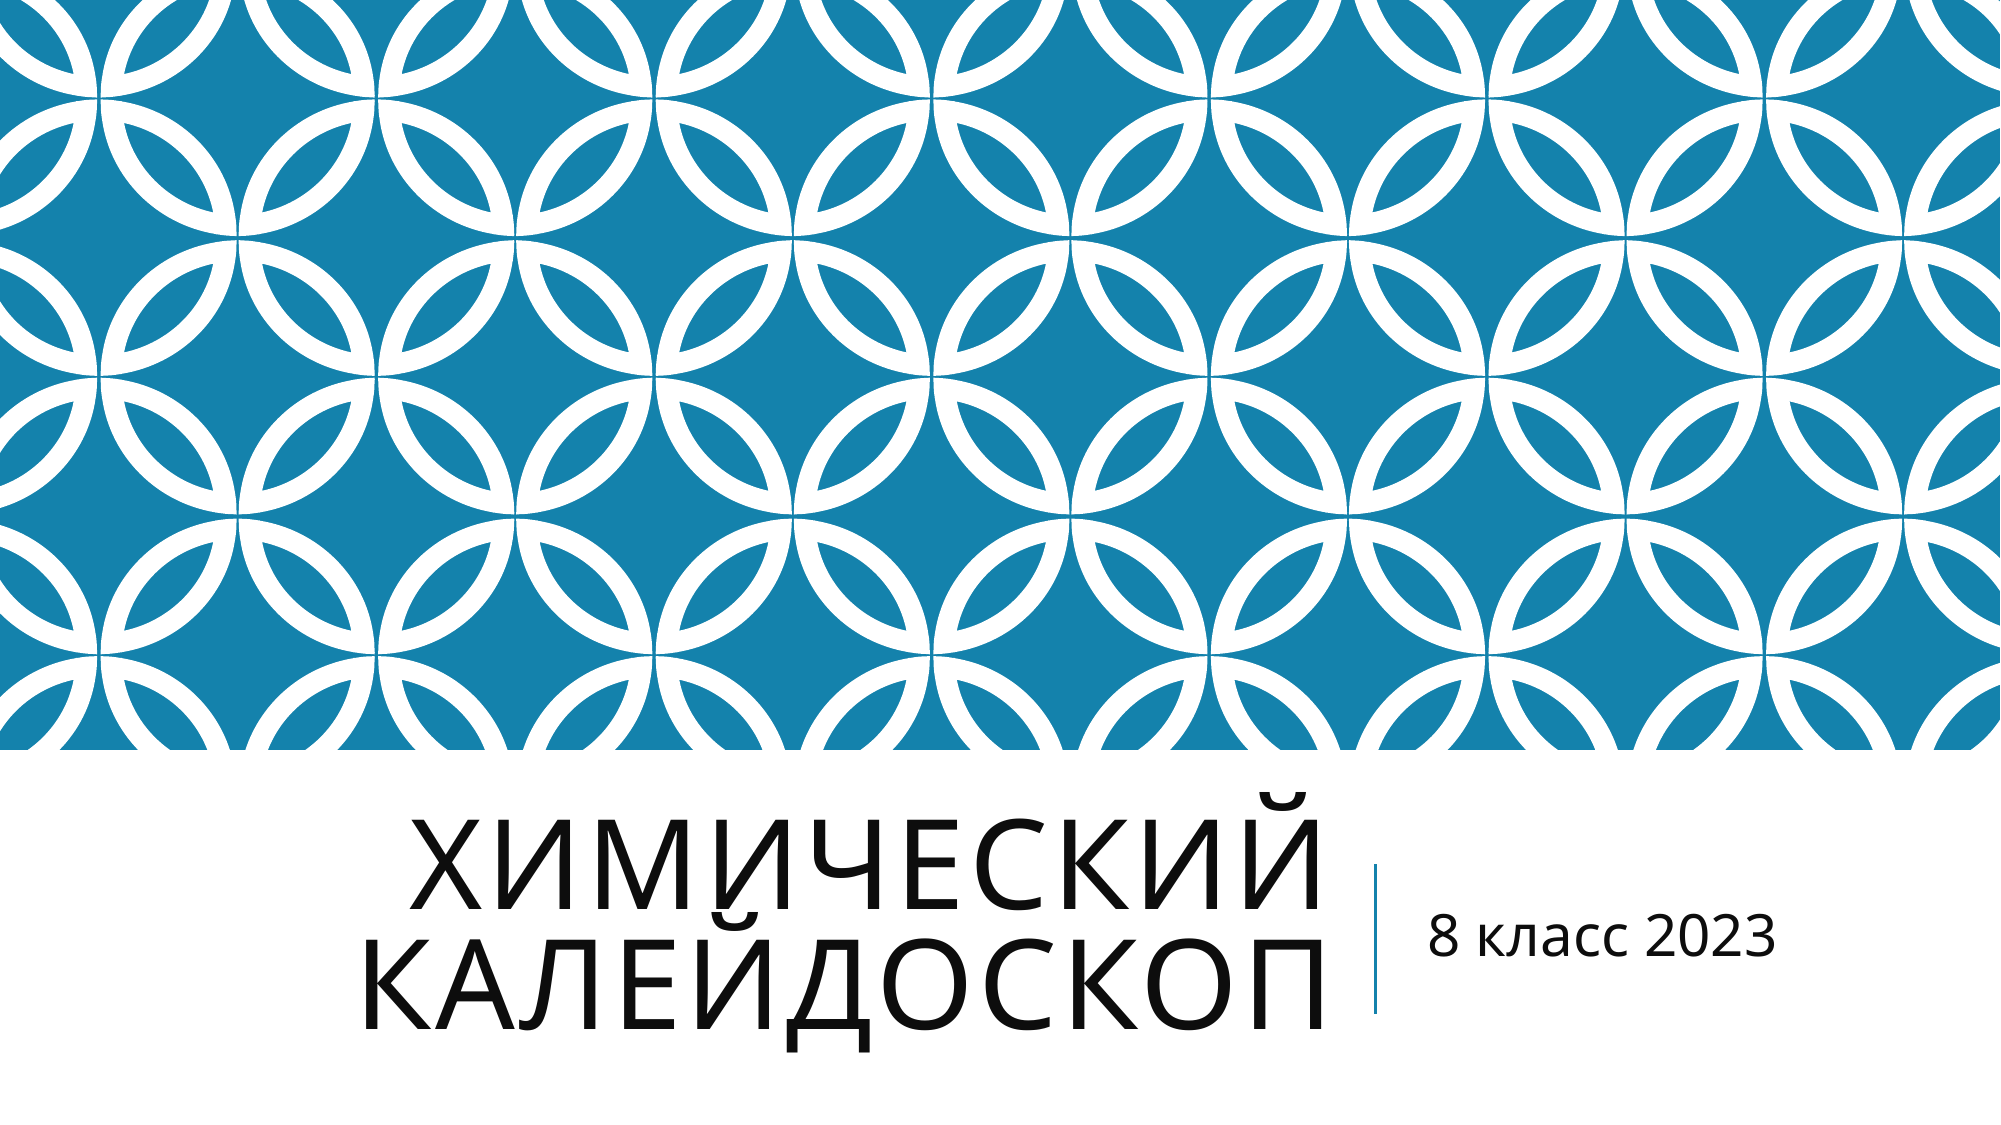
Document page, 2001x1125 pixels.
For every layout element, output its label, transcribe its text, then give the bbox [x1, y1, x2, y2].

title Химический калейдоскоп [75, 813, 1350, 1054]
subtitle 8 класс 2023 [1412, 813, 1938, 1054]
